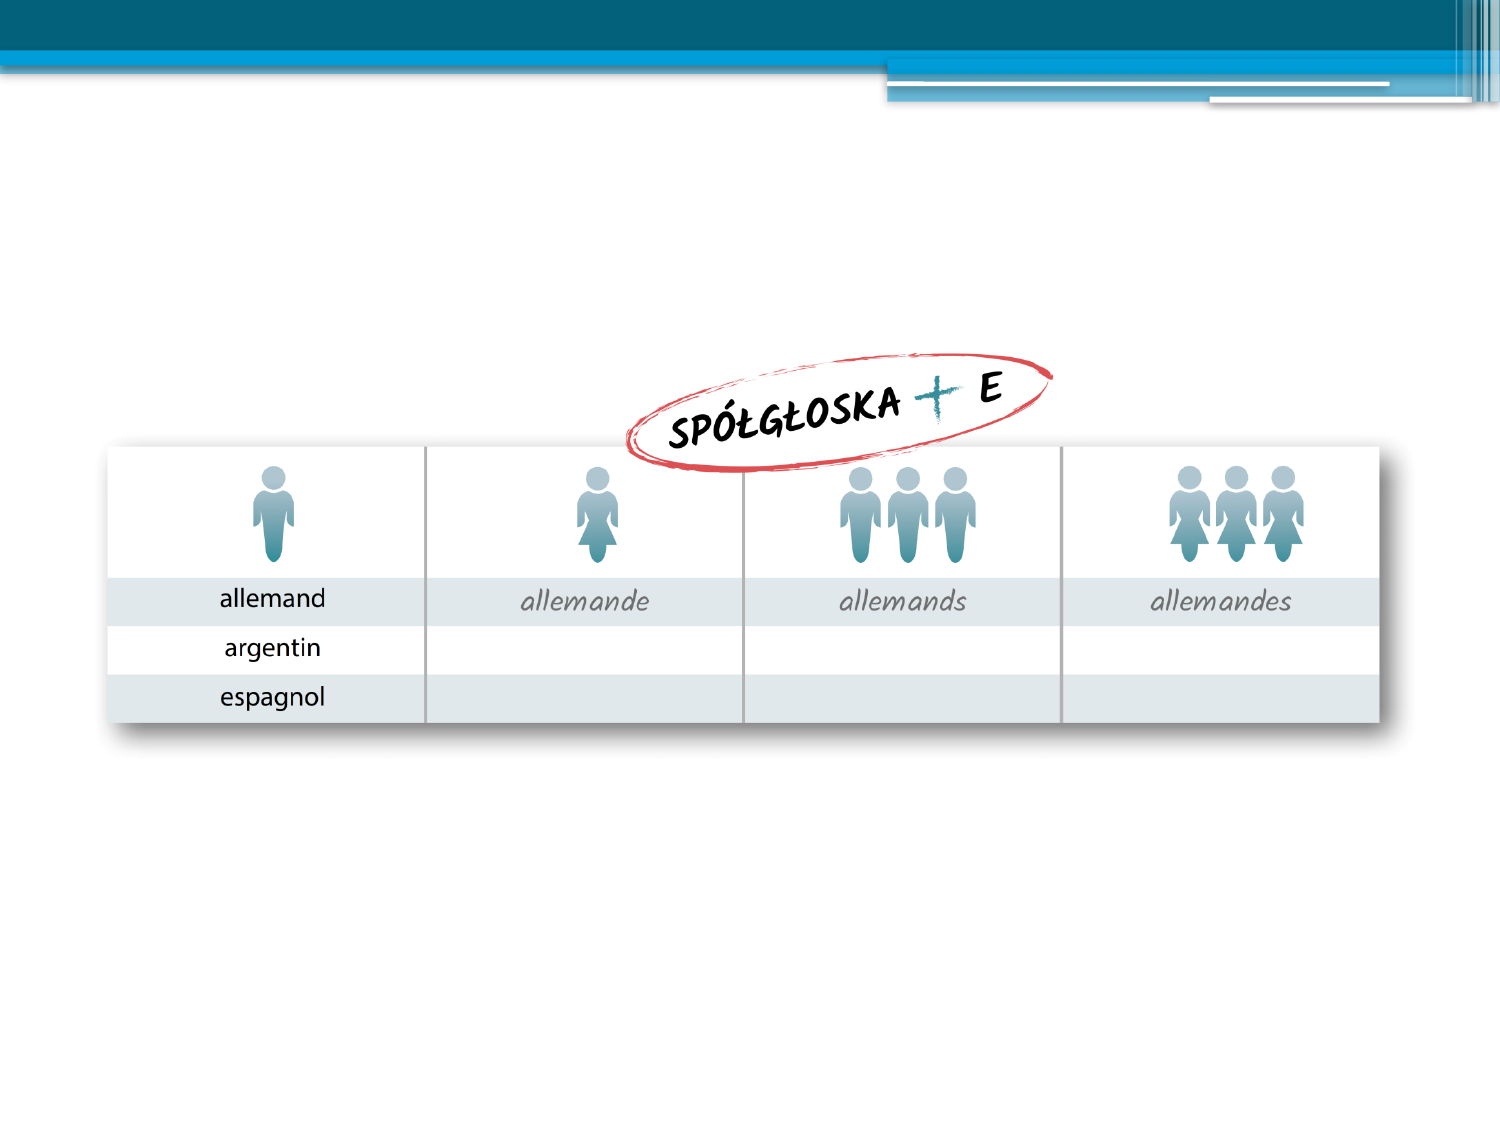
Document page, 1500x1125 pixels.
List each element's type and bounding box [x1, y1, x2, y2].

picture [49, 283, 1469, 811]
